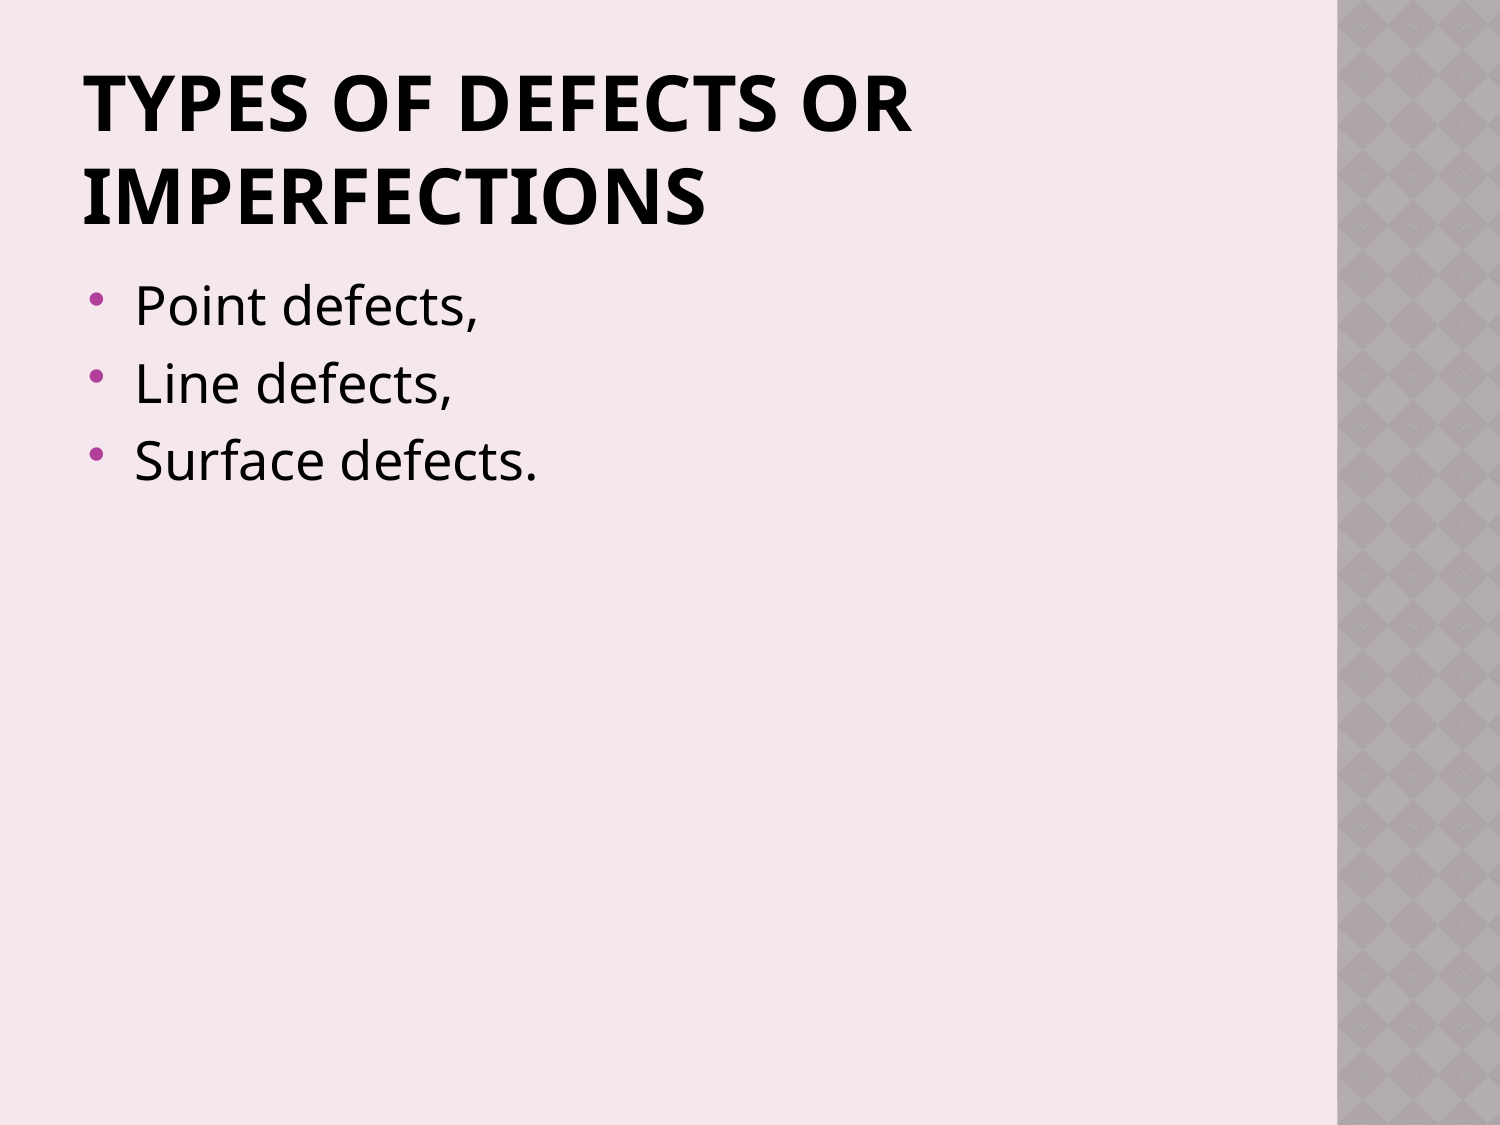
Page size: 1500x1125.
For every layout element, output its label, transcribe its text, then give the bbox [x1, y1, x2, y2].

title Types of defects or imperfections [75, 52, 1263, 240]
list Point defects, Line defects, Surface defects. [75, 264, 1263, 1059]
